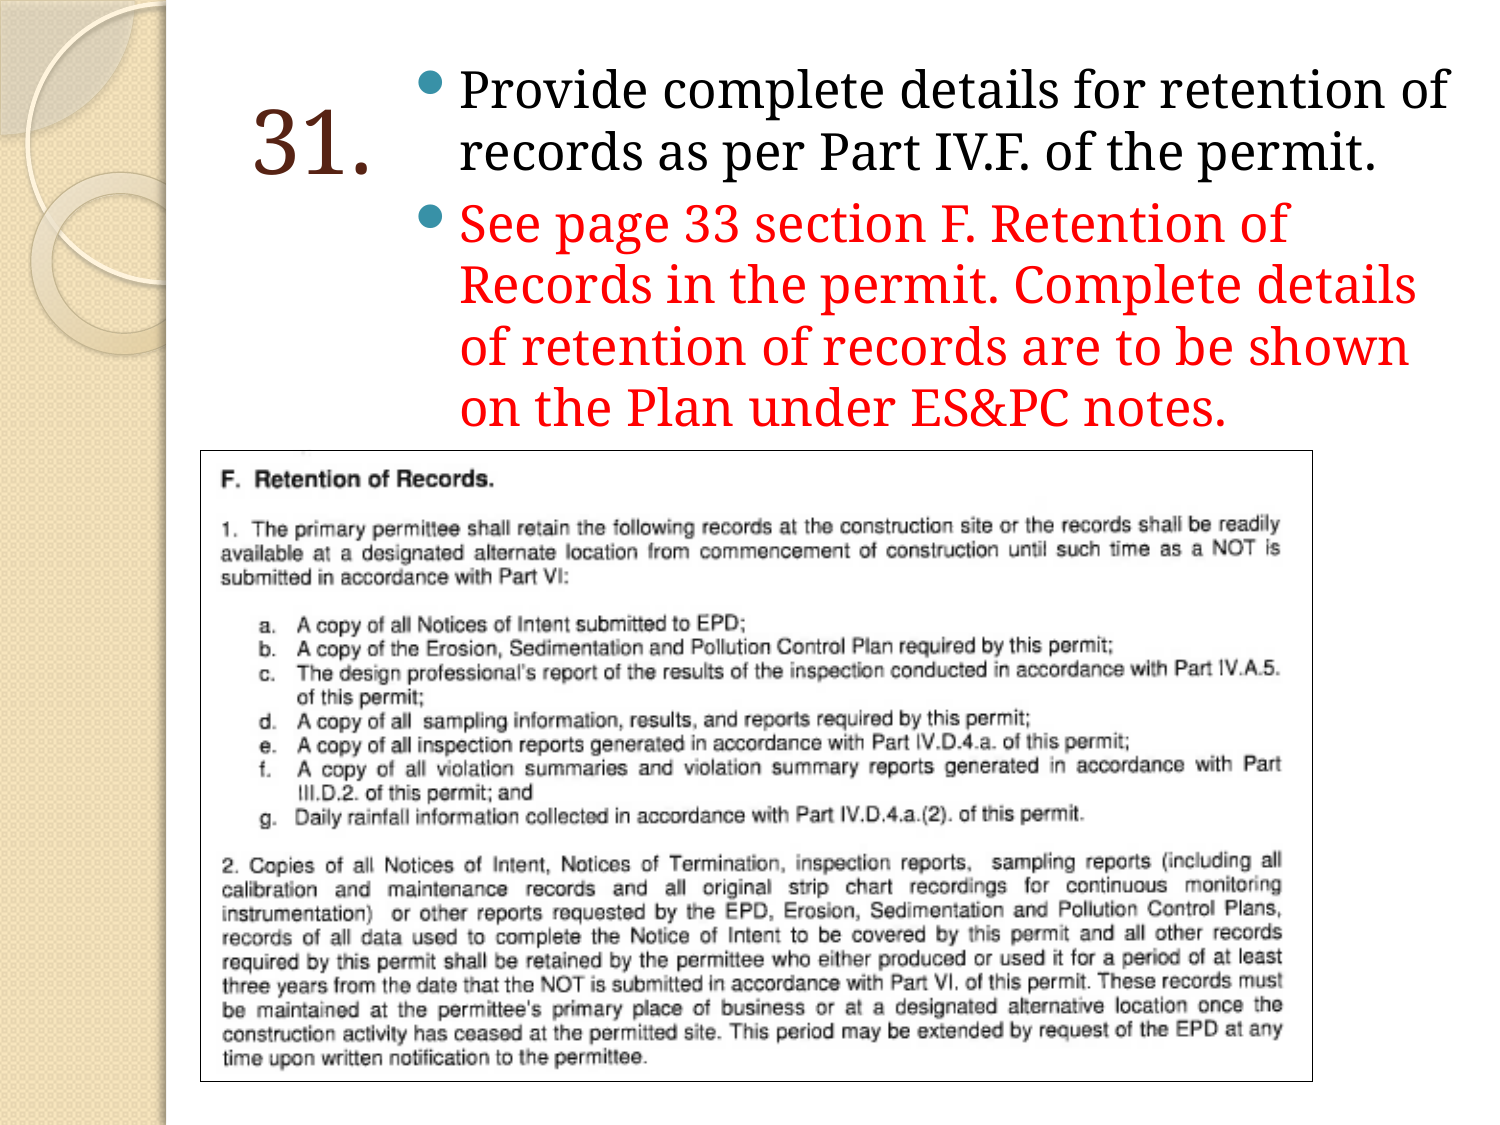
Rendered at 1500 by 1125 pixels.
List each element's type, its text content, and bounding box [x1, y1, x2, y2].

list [199, 449, 1313, 1082]
title 31. [235, 45, 1466, 233]
list Provide complete details for retention of records as per Part IV.F. of the permit. See page 33 section F. Retention of Records in the permit. Complete details of retention of records are to be shown on the Plan under ES&PC notes. [387, 50, 1488, 450]
